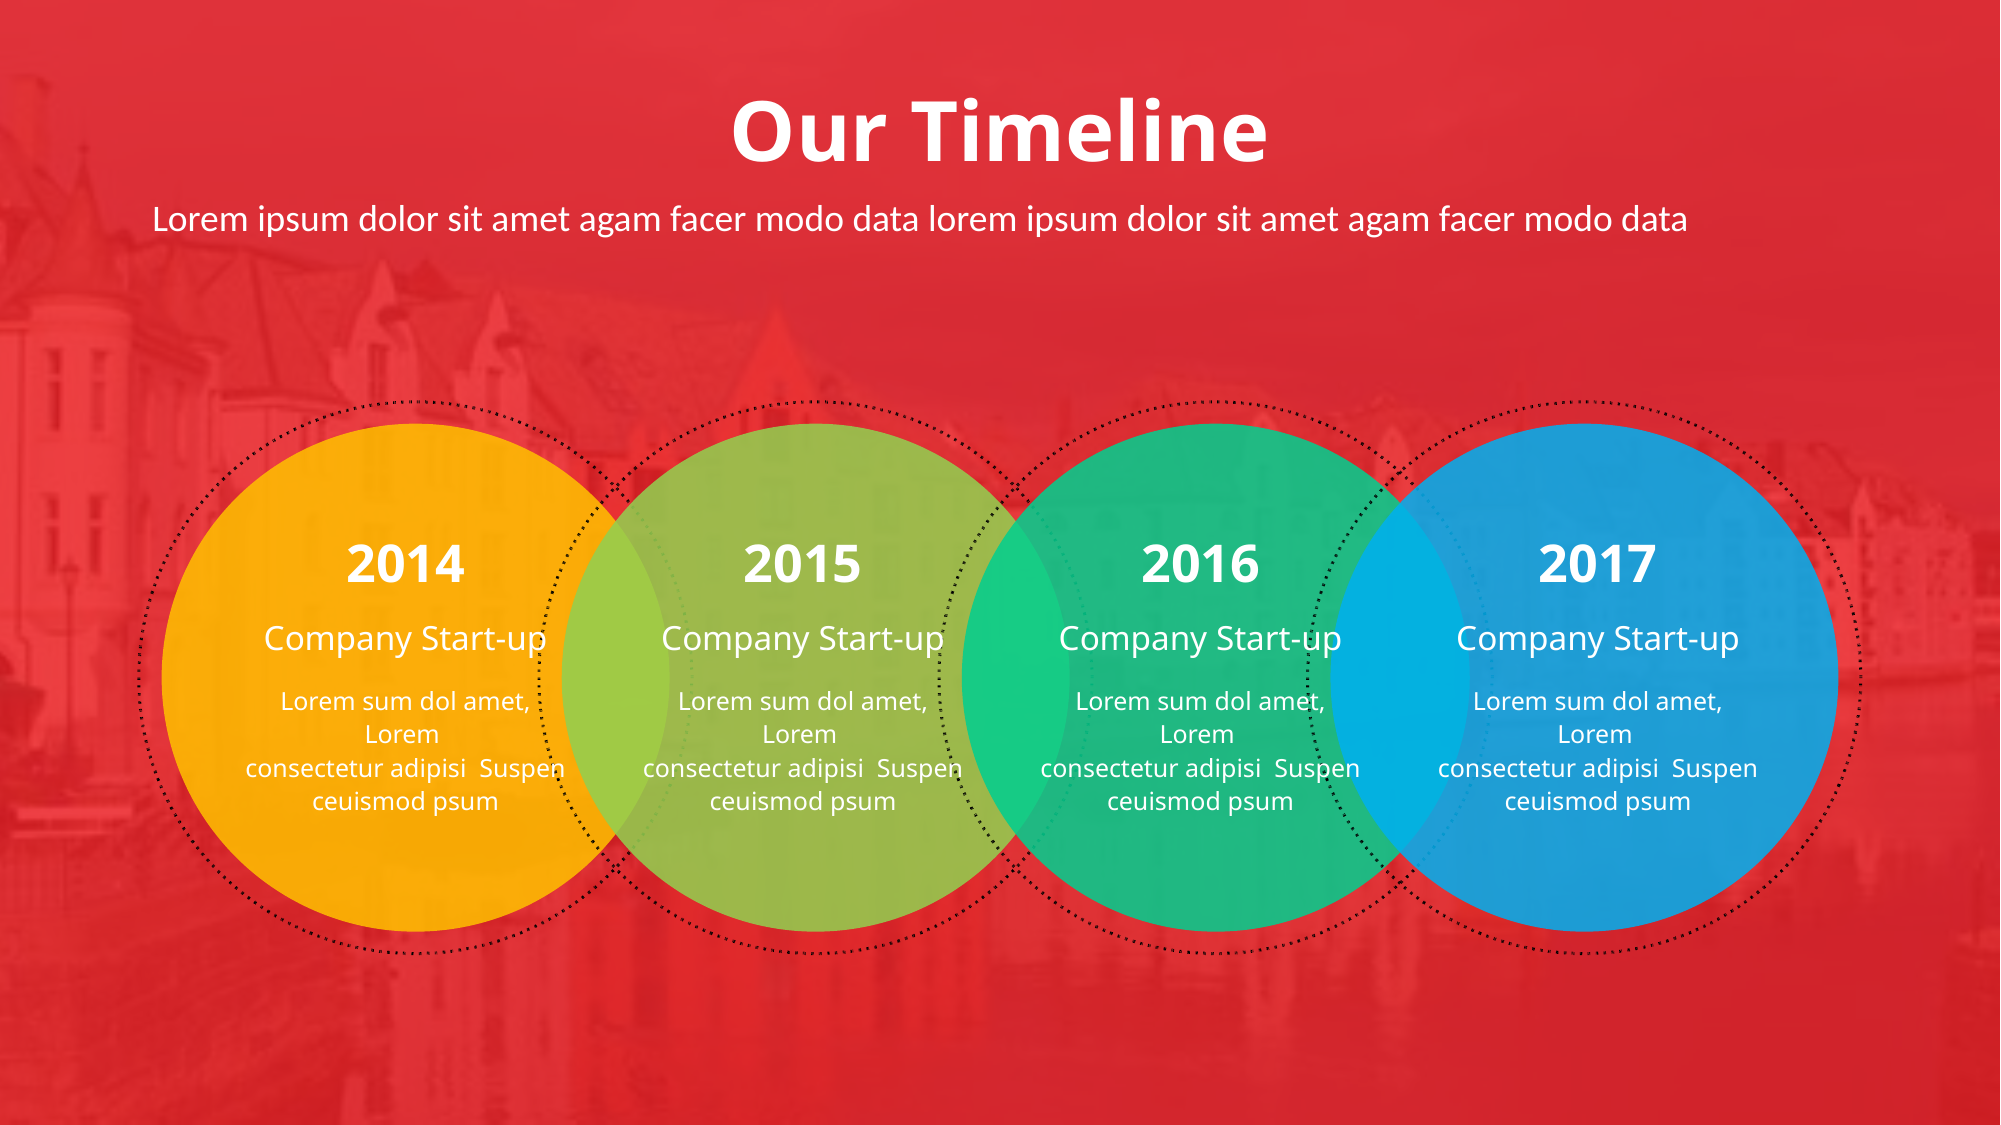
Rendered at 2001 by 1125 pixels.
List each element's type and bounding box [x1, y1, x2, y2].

text_box [1008, 522, 1393, 792]
text_box [1406, 522, 1790, 792]
text_box [213, 522, 598, 792]
text_box [611, 522, 995, 792]
picture [0, 0, 2000, 1125]
